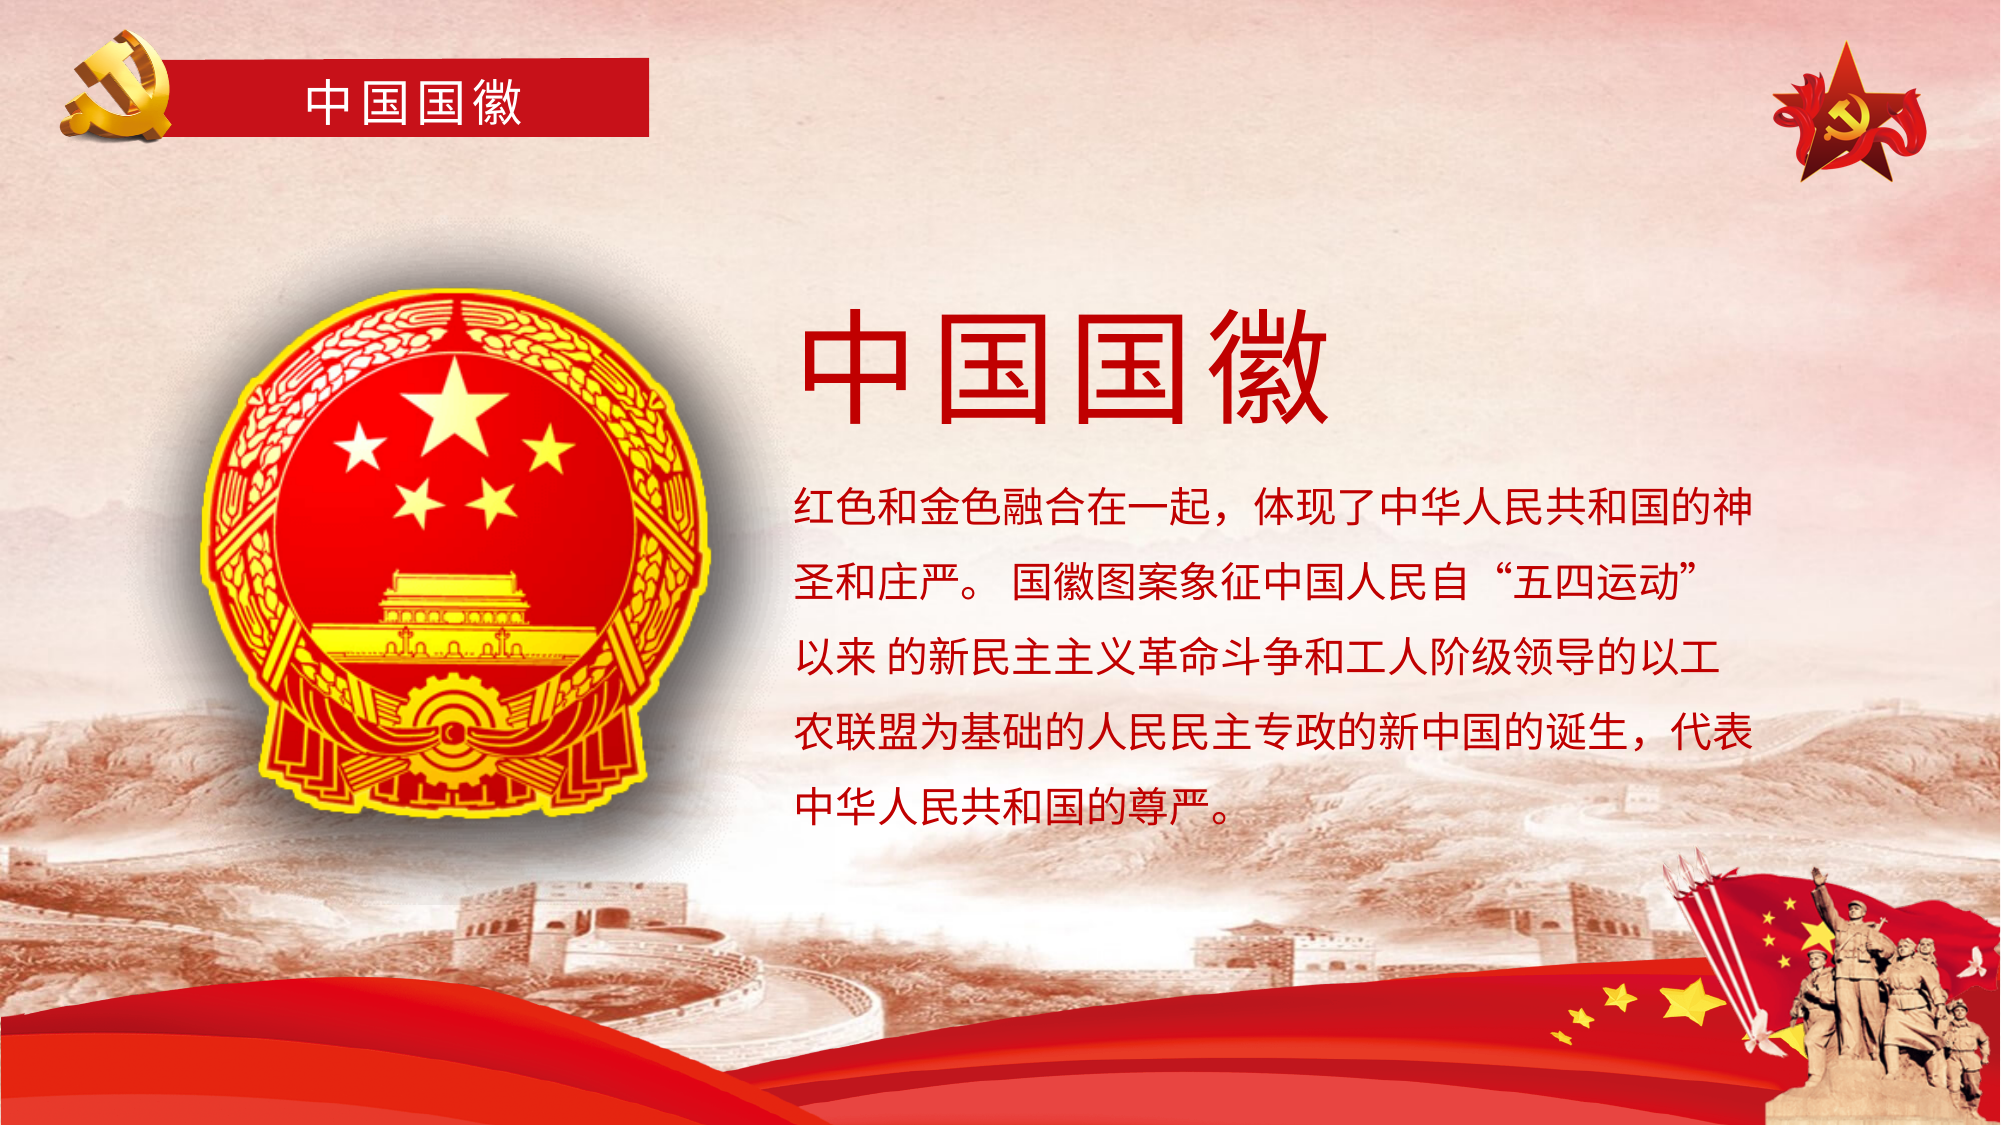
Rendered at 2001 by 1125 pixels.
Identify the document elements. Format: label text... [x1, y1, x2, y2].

text_box 中国国徽 [193, 54, 628, 137]
picture [0, 0, 2001, 1125]
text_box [779, 282, 1774, 843]
text_box [172, 56, 651, 138]
